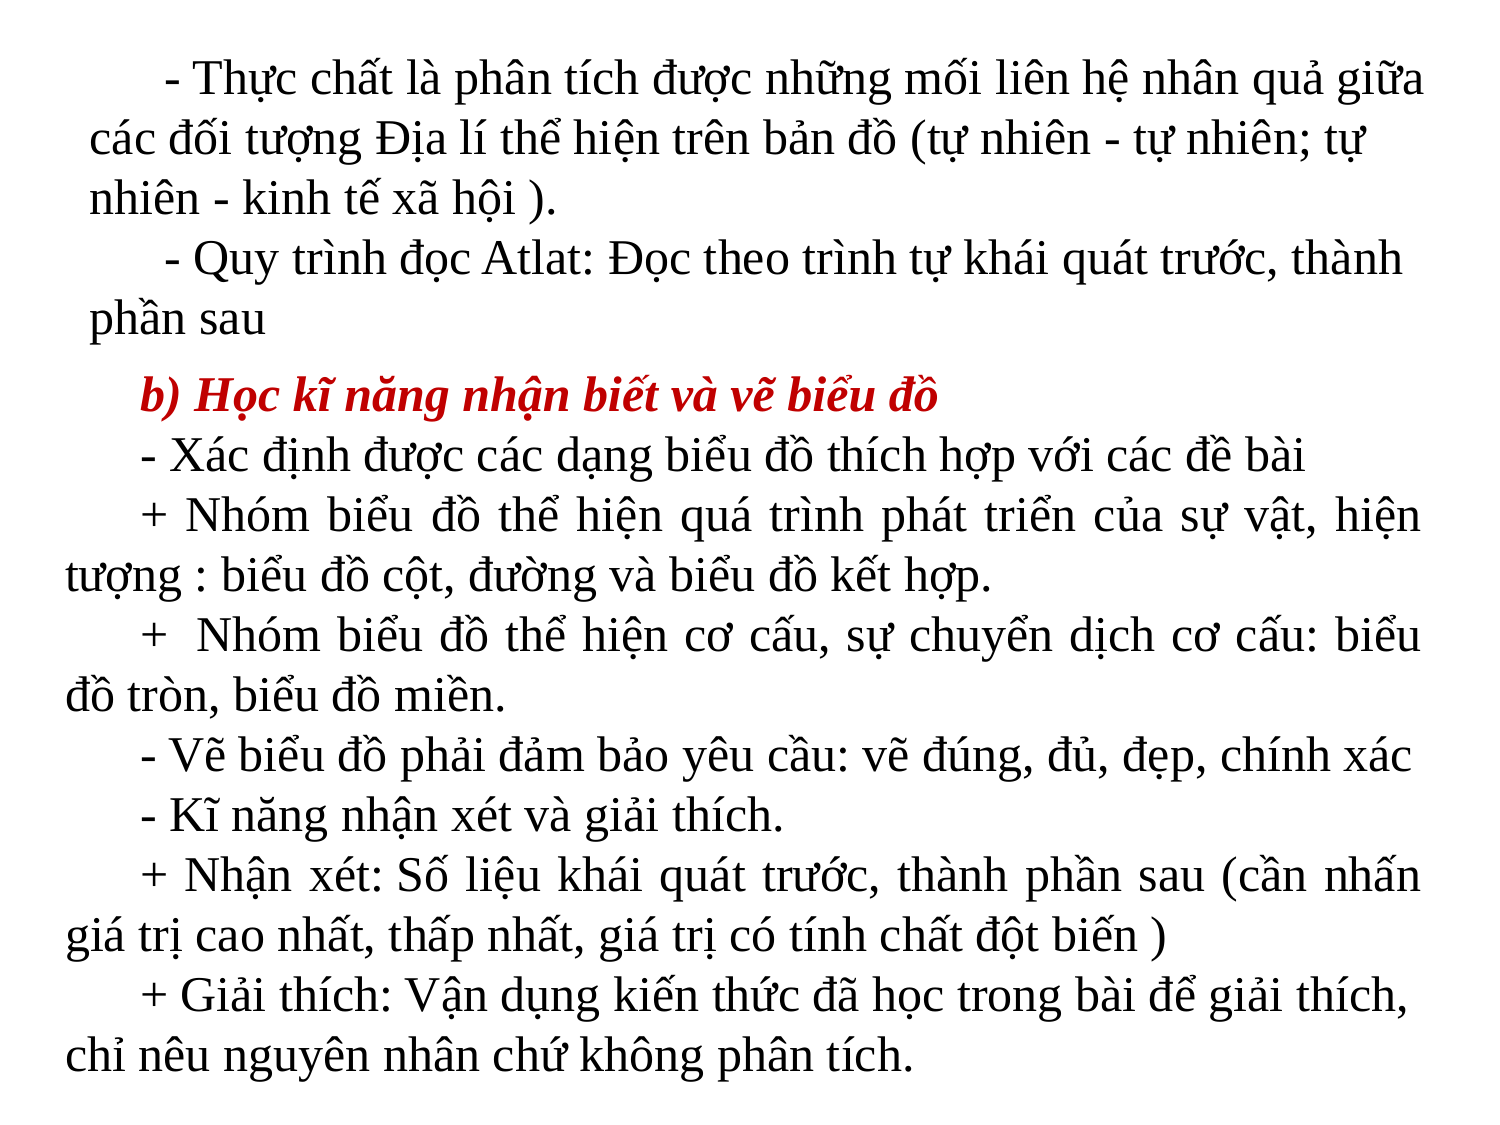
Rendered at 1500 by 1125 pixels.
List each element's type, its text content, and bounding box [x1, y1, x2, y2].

text_box b) Học kĩ năng nhận biết và vẽ biểu đồ - Xác định được các dạng biểu đồ thích hợp với các đề bài + Nhóm biểu đồ thể hiện quá trình phát triển của sự vật, hiện tượng : biểu đồ cột, đường và biểu đồ kết hợp. + Nhóm biểu đồ thể hiện cơ cấu, sự chuyển dịch cơ cấu: biểu đồ tròn, biểu đồ miền. - Vẽ biểu đồ phải đảm bảo yêu cầu: vẽ đúng, đủ, đẹp, chính xác - Kĩ năng nhận xét và giải thích. + Nhận xét: Số liệu khái quát trước, thành phần sau (cần nhấn giá trị cao nhất, thấp nhất, giá trị có tính chất đột biến ) + Giải thích: Vận dụng kiến thức đã học trong bài để giải thích, chỉ nêu nguyên nhân chứ không phân tích. [50, 353, 1438, 1089]
text_box - Thực chất là phân tích được những mối liên hệ nhân quả giữa các đối tượng Địa lí thể hiện trên bản đồ (tự nhiên - tự nhiên; tự nhiên - kinh tế xã hội ). - Quy trình đọc Atlat: Đọc theo trình tự khái quát trước, thành phần sau [75, 37, 1463, 353]
